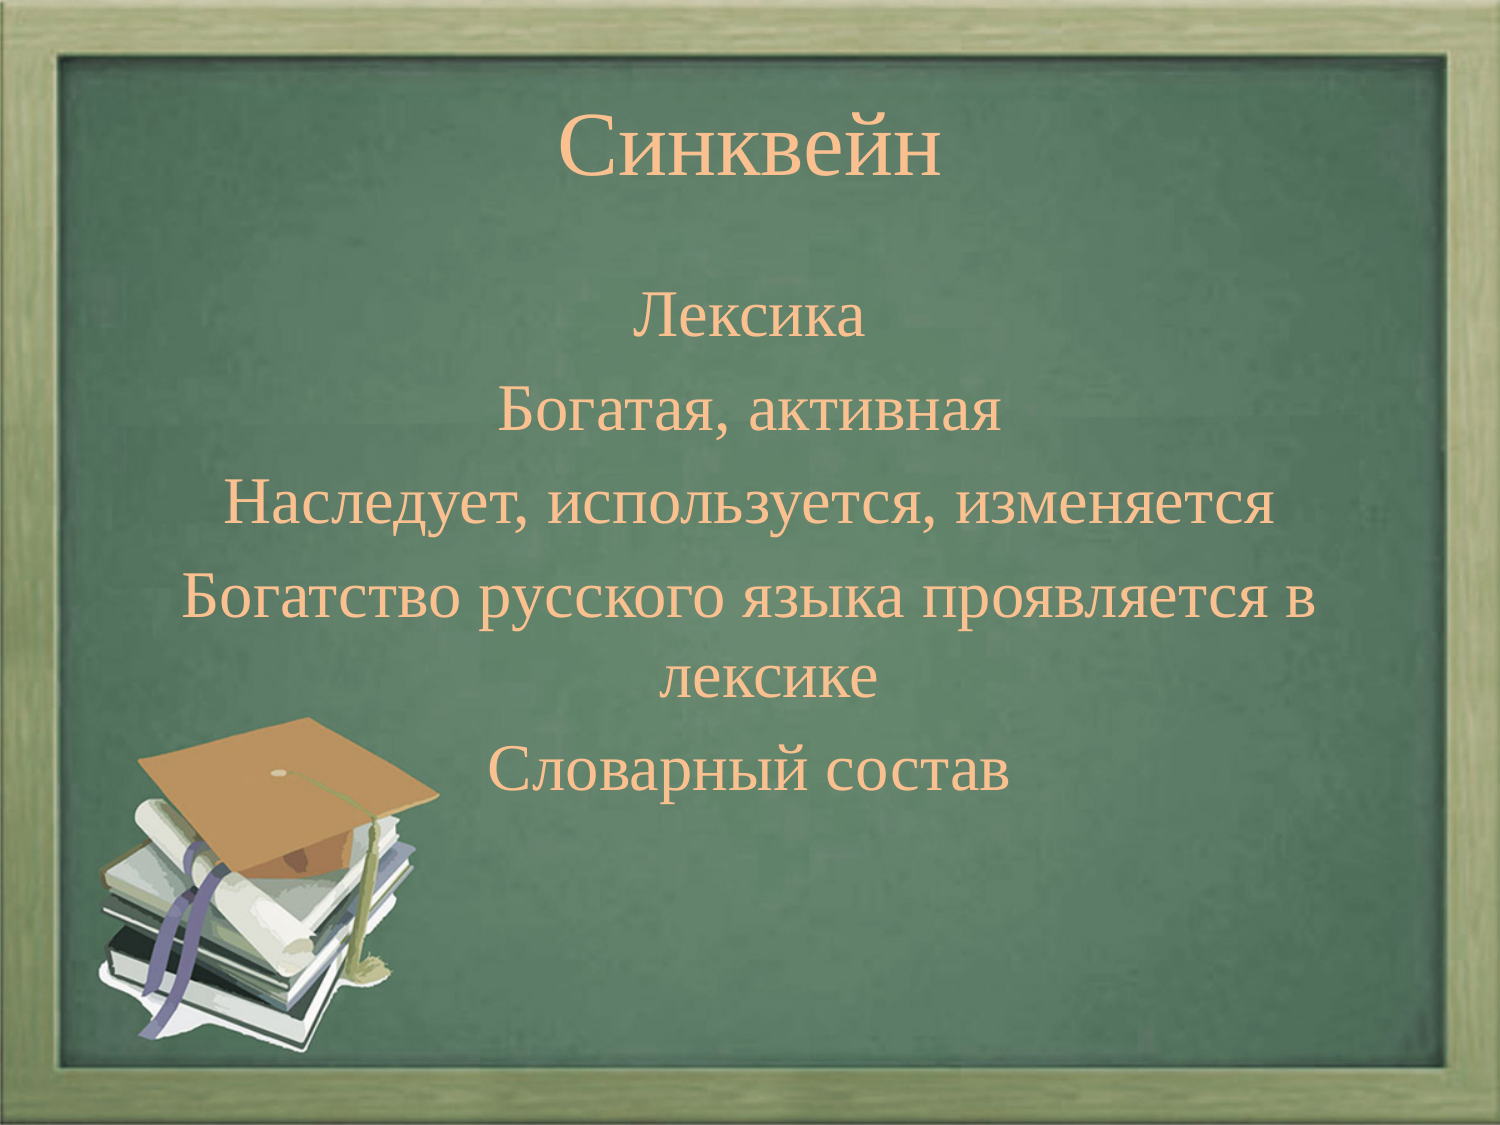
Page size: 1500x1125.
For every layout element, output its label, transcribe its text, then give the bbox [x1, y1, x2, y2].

list Лексика Богатая, активная Наследует, используется, изменяется Богатство русского языка проявляется в лексике Словарный состав [74, 262, 1426, 1006]
title Синквейн [74, 44, 1426, 233]
picture [0, 0, 1500, 1125]
